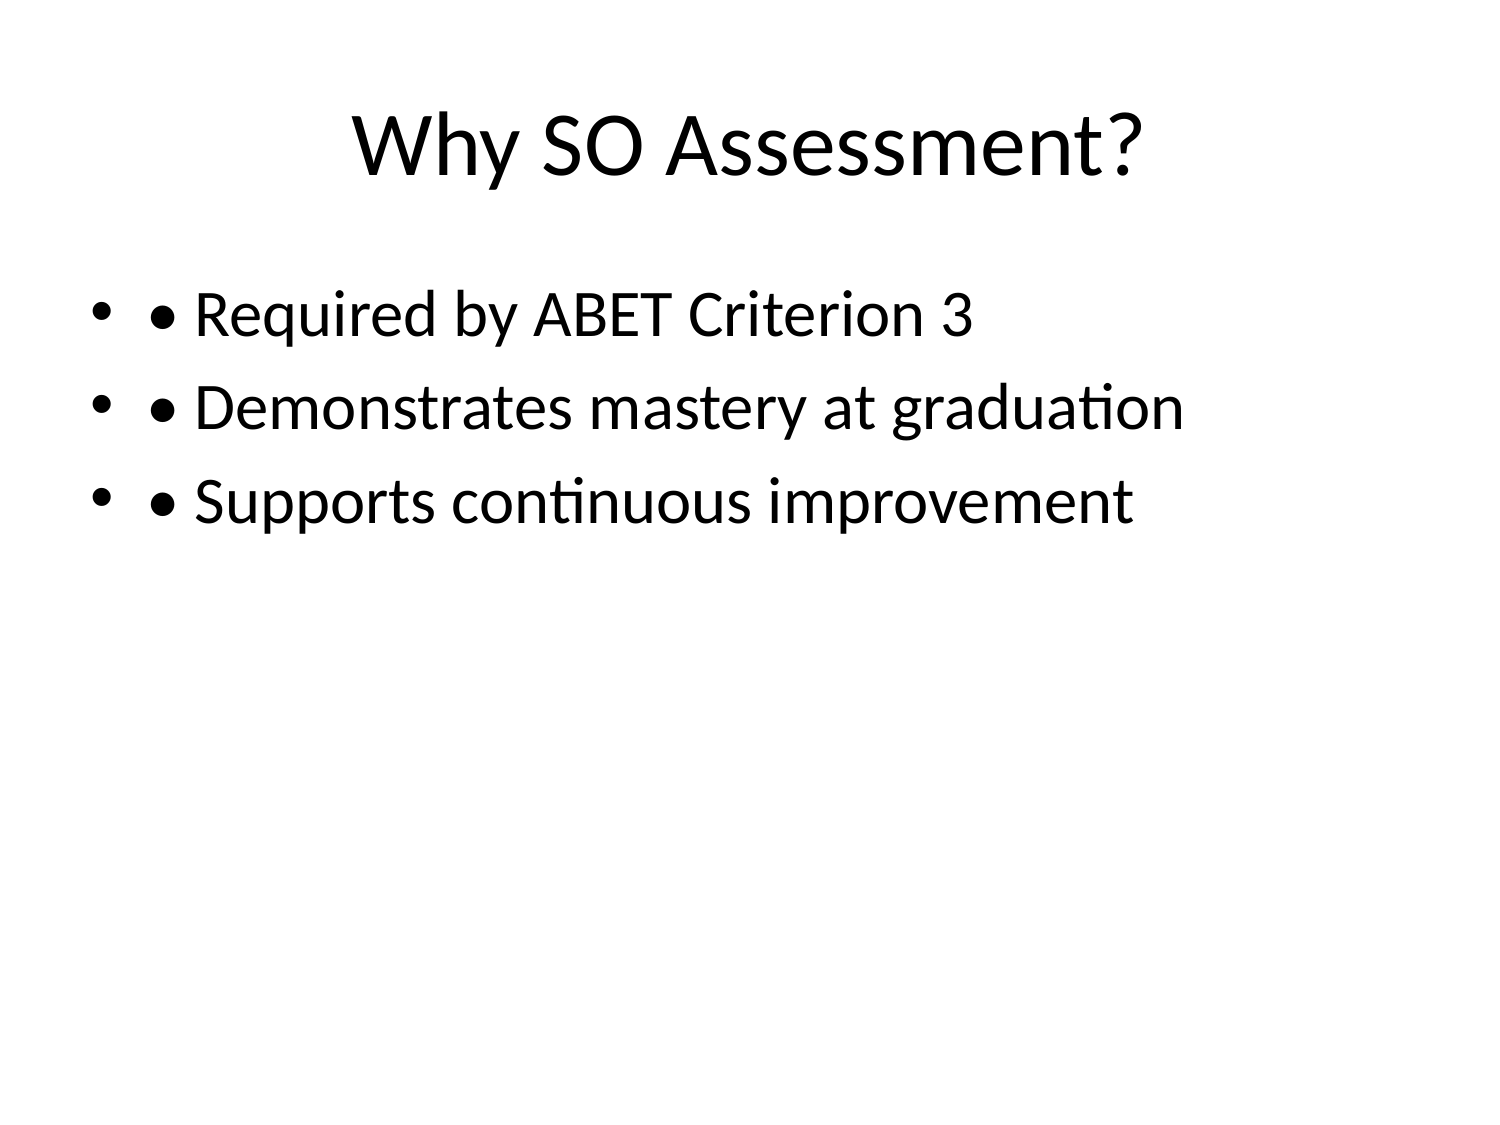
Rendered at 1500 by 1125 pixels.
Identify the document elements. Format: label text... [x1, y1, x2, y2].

title Why SO Assessment? [75, 45, 1425, 233]
list • Required by ABET Criterion 3 • Demonstrates mastery at graduation • Supports continuous improvement [75, 262, 1425, 1005]
